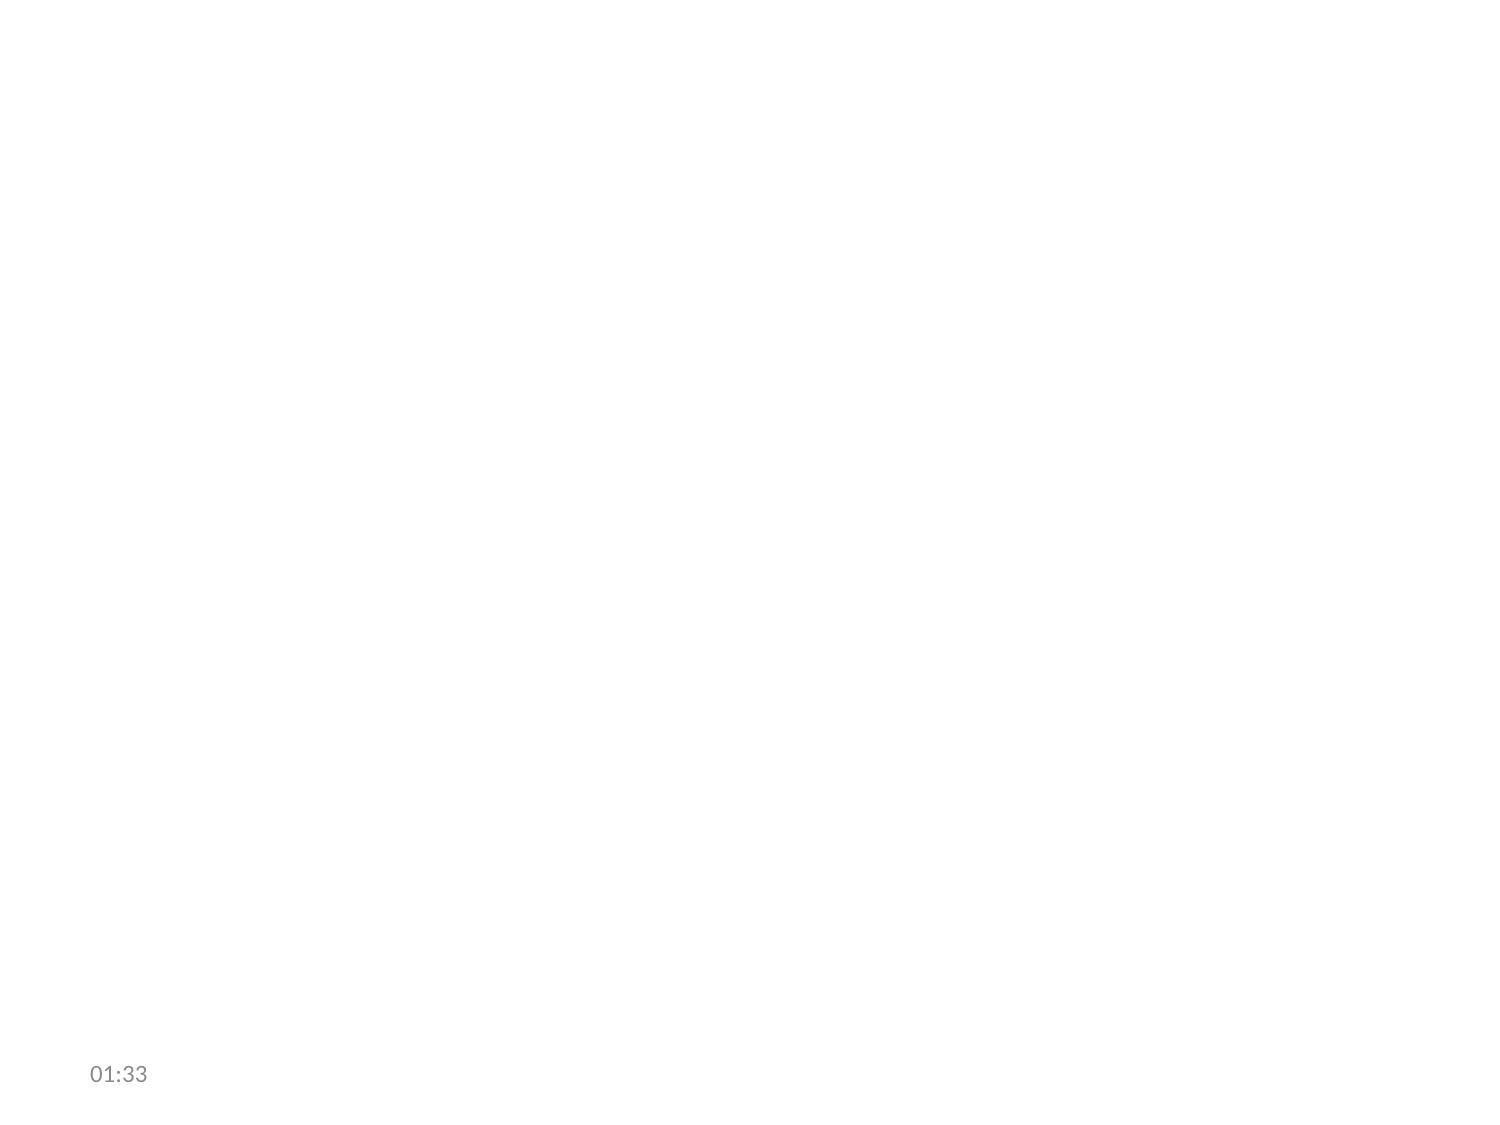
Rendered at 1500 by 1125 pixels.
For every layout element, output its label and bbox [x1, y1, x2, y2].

slide_number [75, 1042, 425, 1103]
